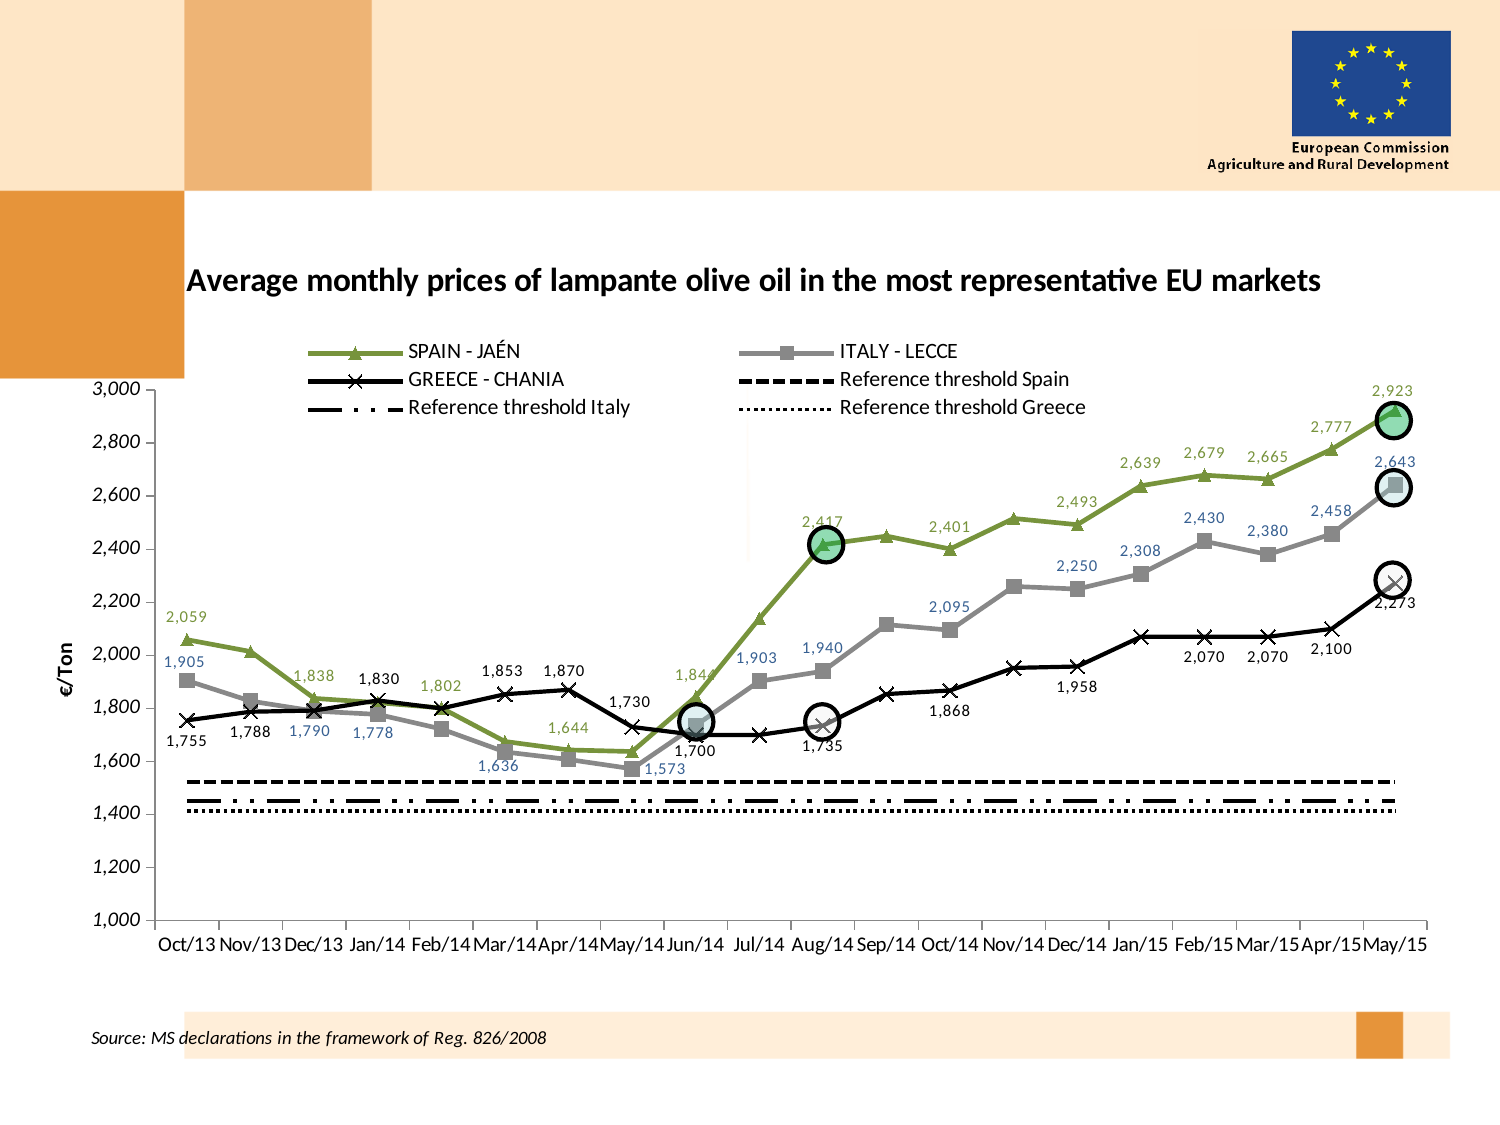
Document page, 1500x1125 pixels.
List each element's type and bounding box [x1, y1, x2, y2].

picture [0, 0, 1500, 1125]
chart [29, 231, 1480, 1093]
